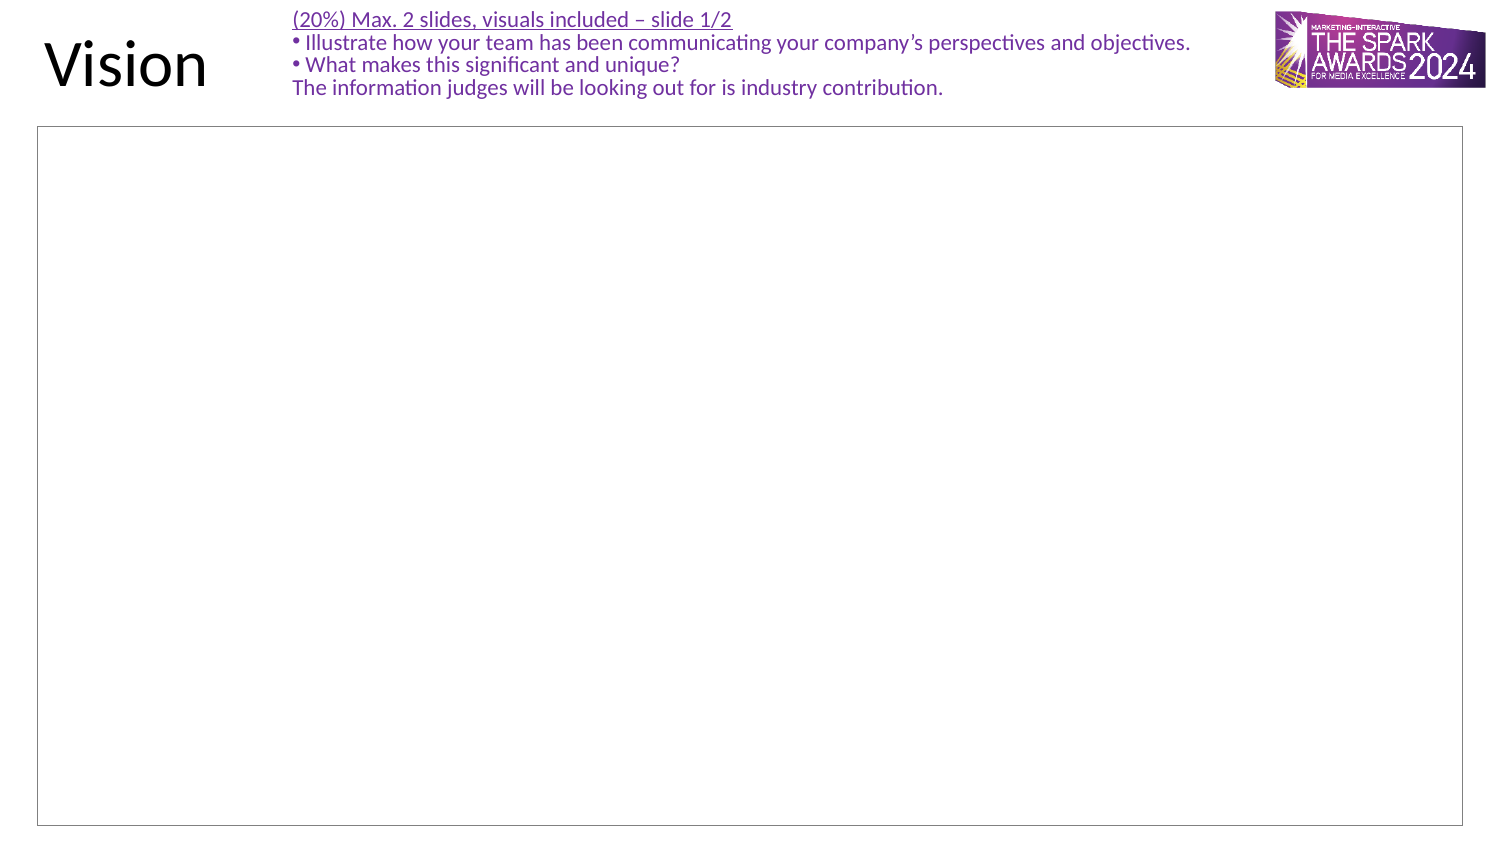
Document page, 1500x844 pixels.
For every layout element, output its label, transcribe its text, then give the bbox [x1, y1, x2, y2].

picture [1329, 2, 1499, 97]
text_box (20%) Max. 2 slides, visuals included – slide 1/2 Illustrate how your team has been communicating your company’s perspectives and objectives. What makes this significant and unique? The information judges will be looking out for is industry contribution. [277, 1, 1329, 108]
text_box Vision [29, 15, 277, 103]
table_header [38, 127, 1462, 825]
